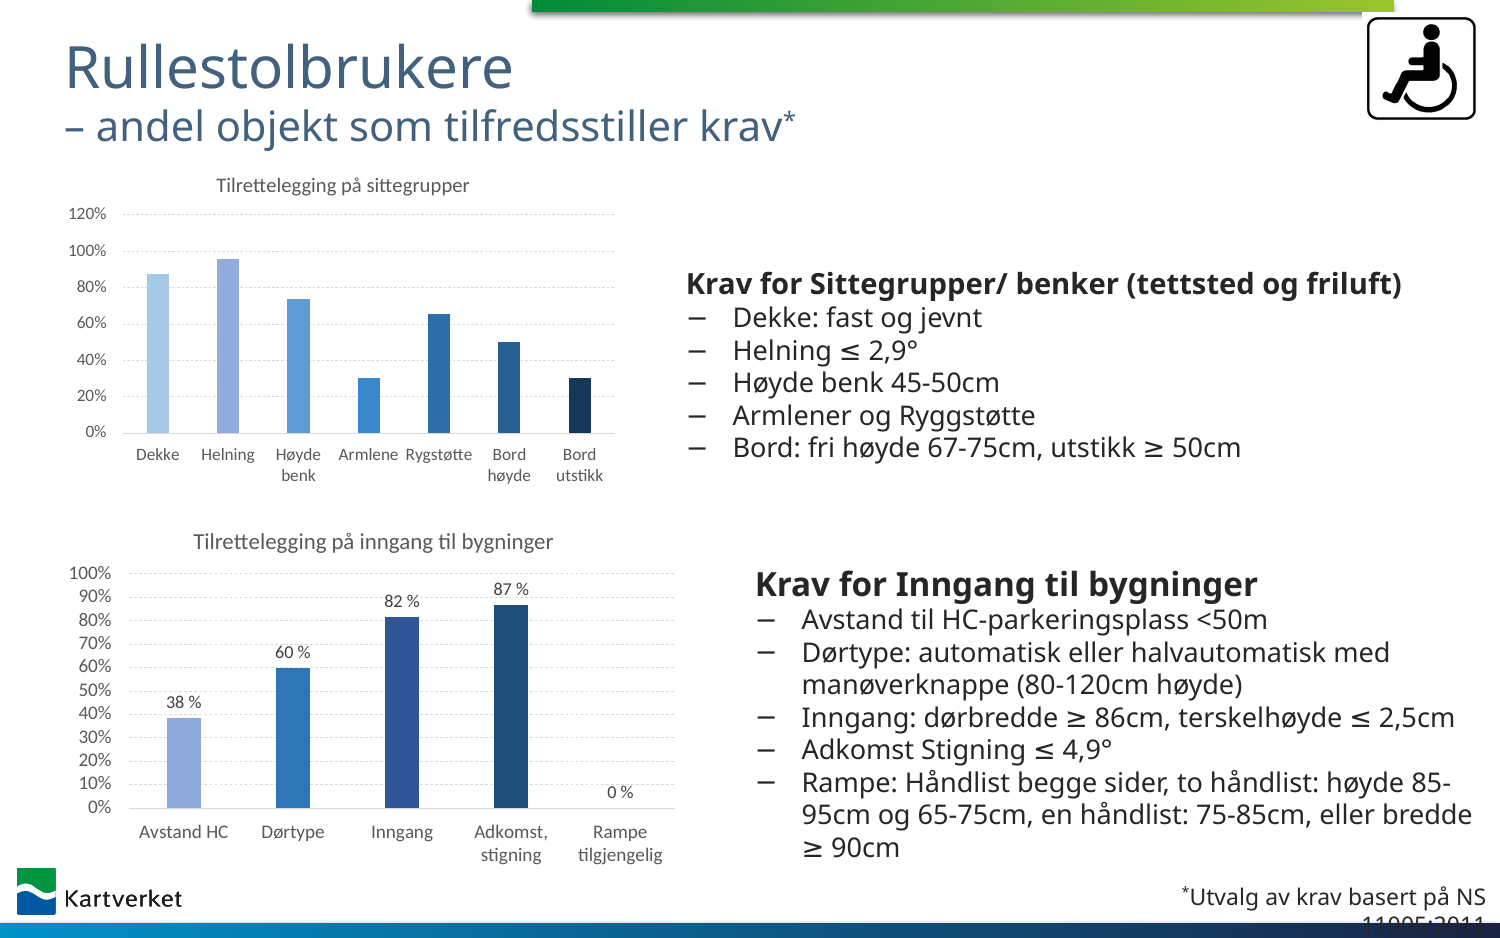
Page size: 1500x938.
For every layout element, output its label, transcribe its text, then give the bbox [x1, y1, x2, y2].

picture [62, 520, 686, 874]
text_box Krav for Sittegrupper/ benker (tettsted og friluft) Dekke: fast og jevnt Helning ≤ 2,9° Høyde benk 45-50cm Armlener og Ryggstøtte Bord: fri høyde 67-75cm, utstikk ≥ 50cm [670, 258, 1418, 471]
picture [1362, 12, 1481, 126]
picture [62, 166, 625, 492]
text_box *Utvalg av krav basert på NS 11005:2011 [1068, 873, 1500, 938]
text_box Krav for Inngang til bygninger Avstand til HC-parkeringsplass <50m Dørtype: automatisk eller halvautomatisk med manøverknappe (80-120cm høyde) Inngang: dørbredde ≥ 86cm, terskelhøyde ≤ 2,5cm Adkomst Stigning ≤ 4,9° Rampe: Håndlist begge sider, to håndlist: høyde 85-95cm og 65-75cm, en håndlist: 75-85cm, eller bredde ≥ 90cm [740, 555, 1491, 870]
text_box Rullestolbrukere – andel objekt som tilfredsstiller krav* [49, 25, 1431, 158]
